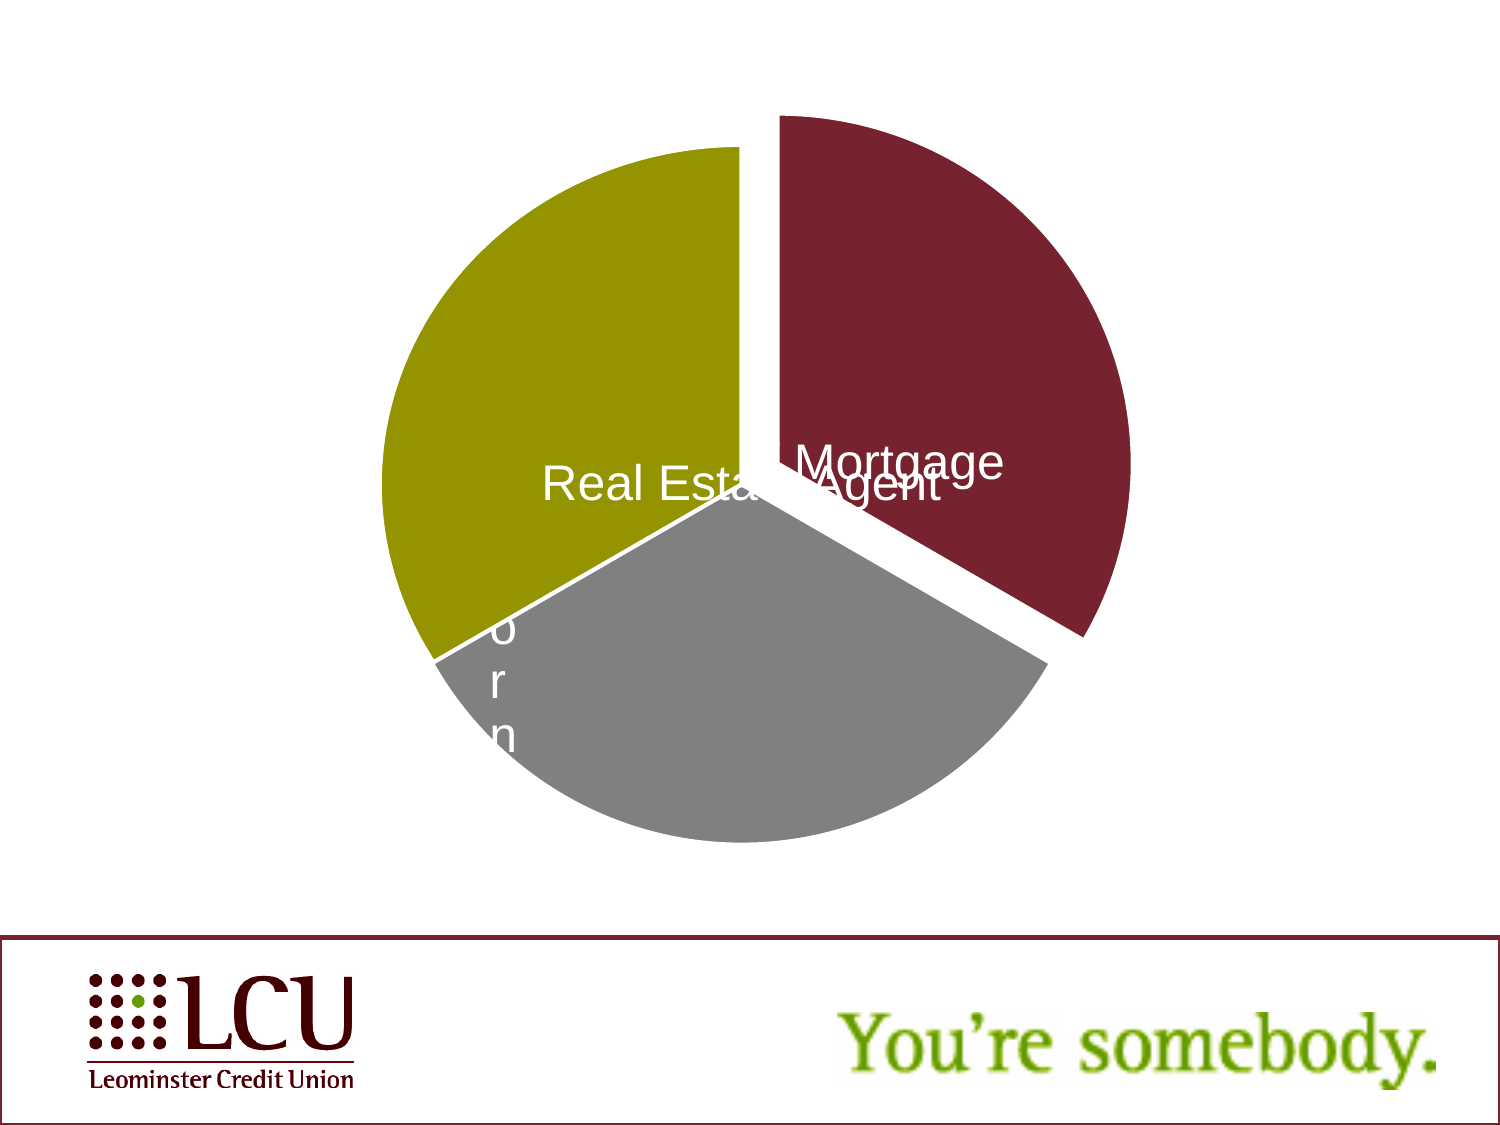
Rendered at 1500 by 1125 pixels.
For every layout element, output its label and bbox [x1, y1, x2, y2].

picture [87, 974, 354, 1088]
text_box [87, 62, 1426, 897]
picture [837, 1012, 1436, 1090]
